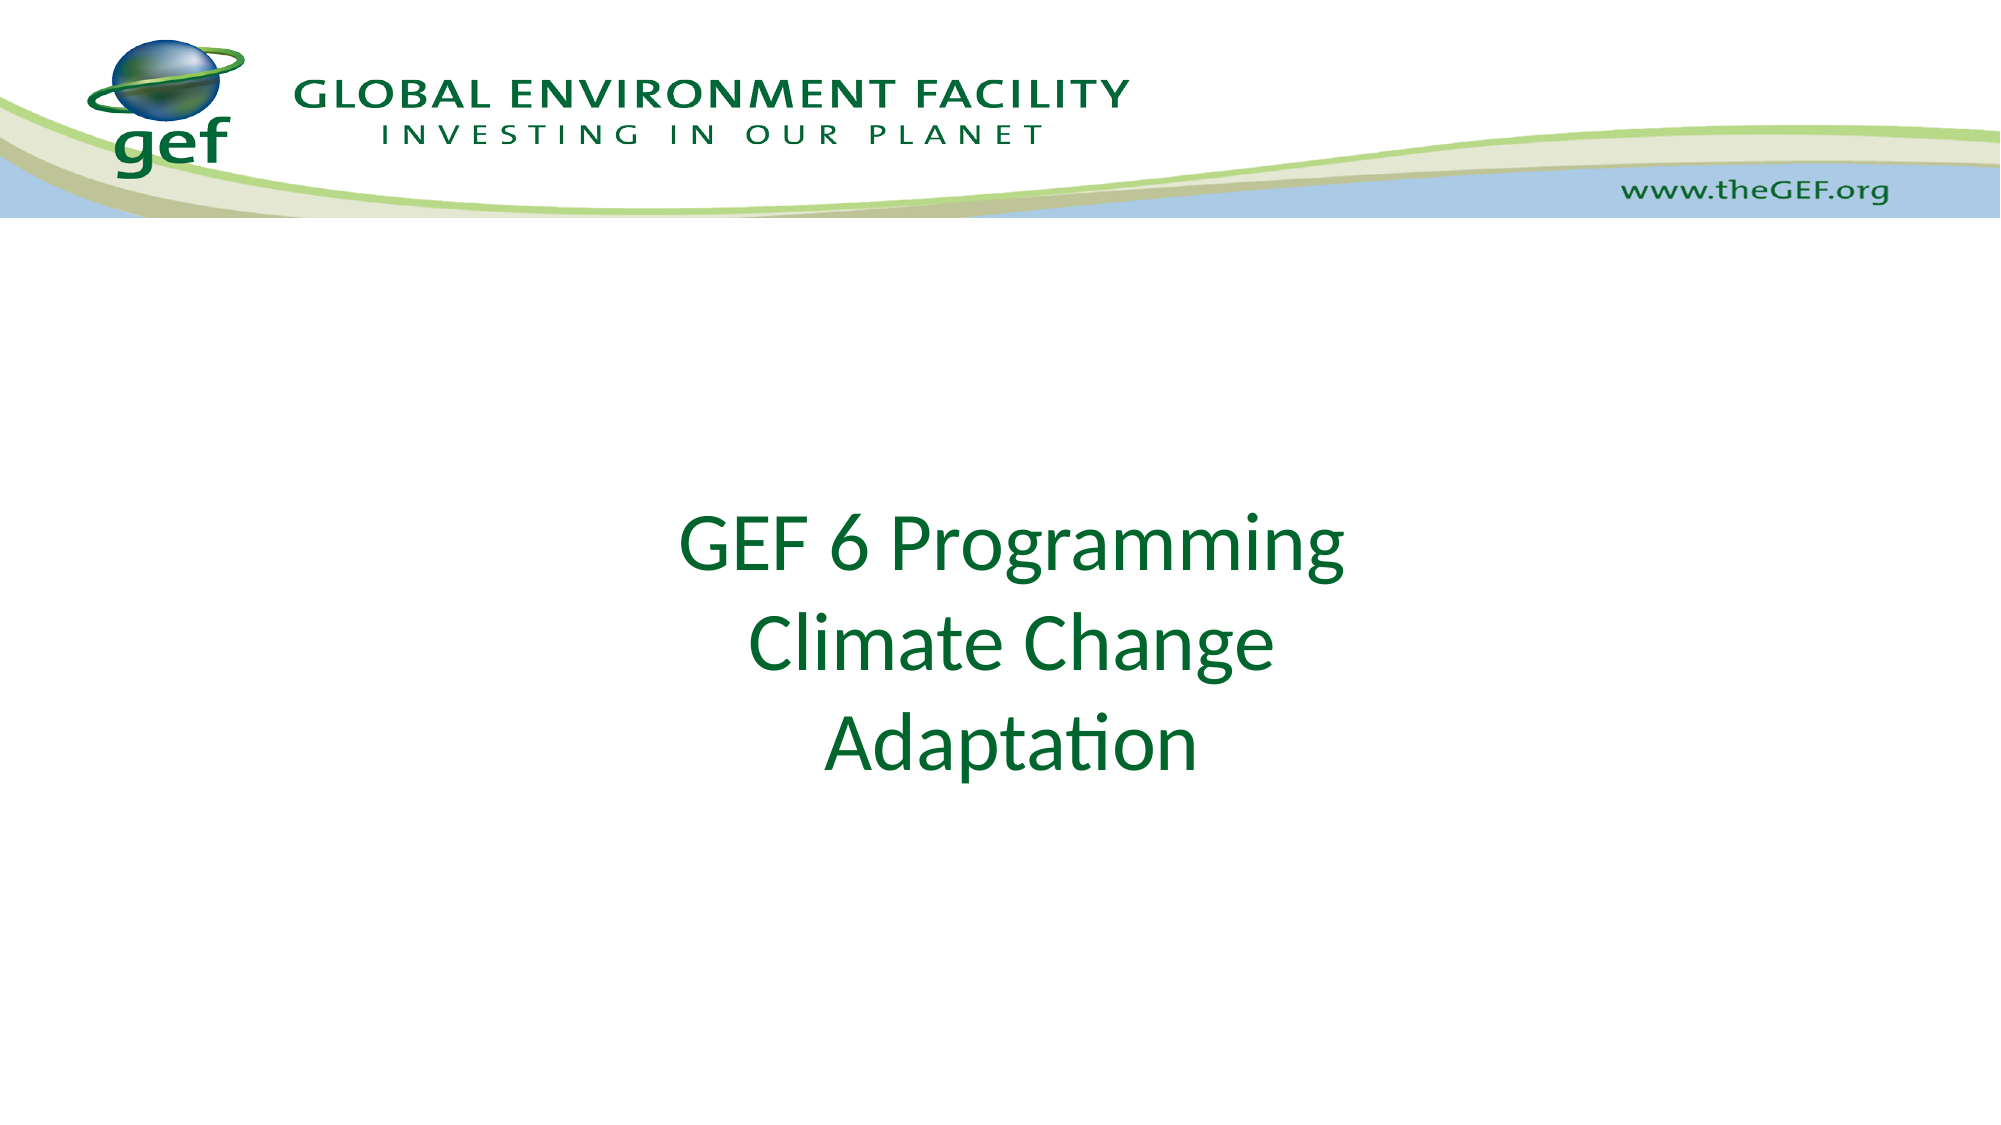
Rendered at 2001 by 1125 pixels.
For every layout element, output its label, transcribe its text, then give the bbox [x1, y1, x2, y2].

title GEF 6 Programming Climate Change Adaptation [337, 412, 1688, 963]
picture [0, 12, 2000, 218]
